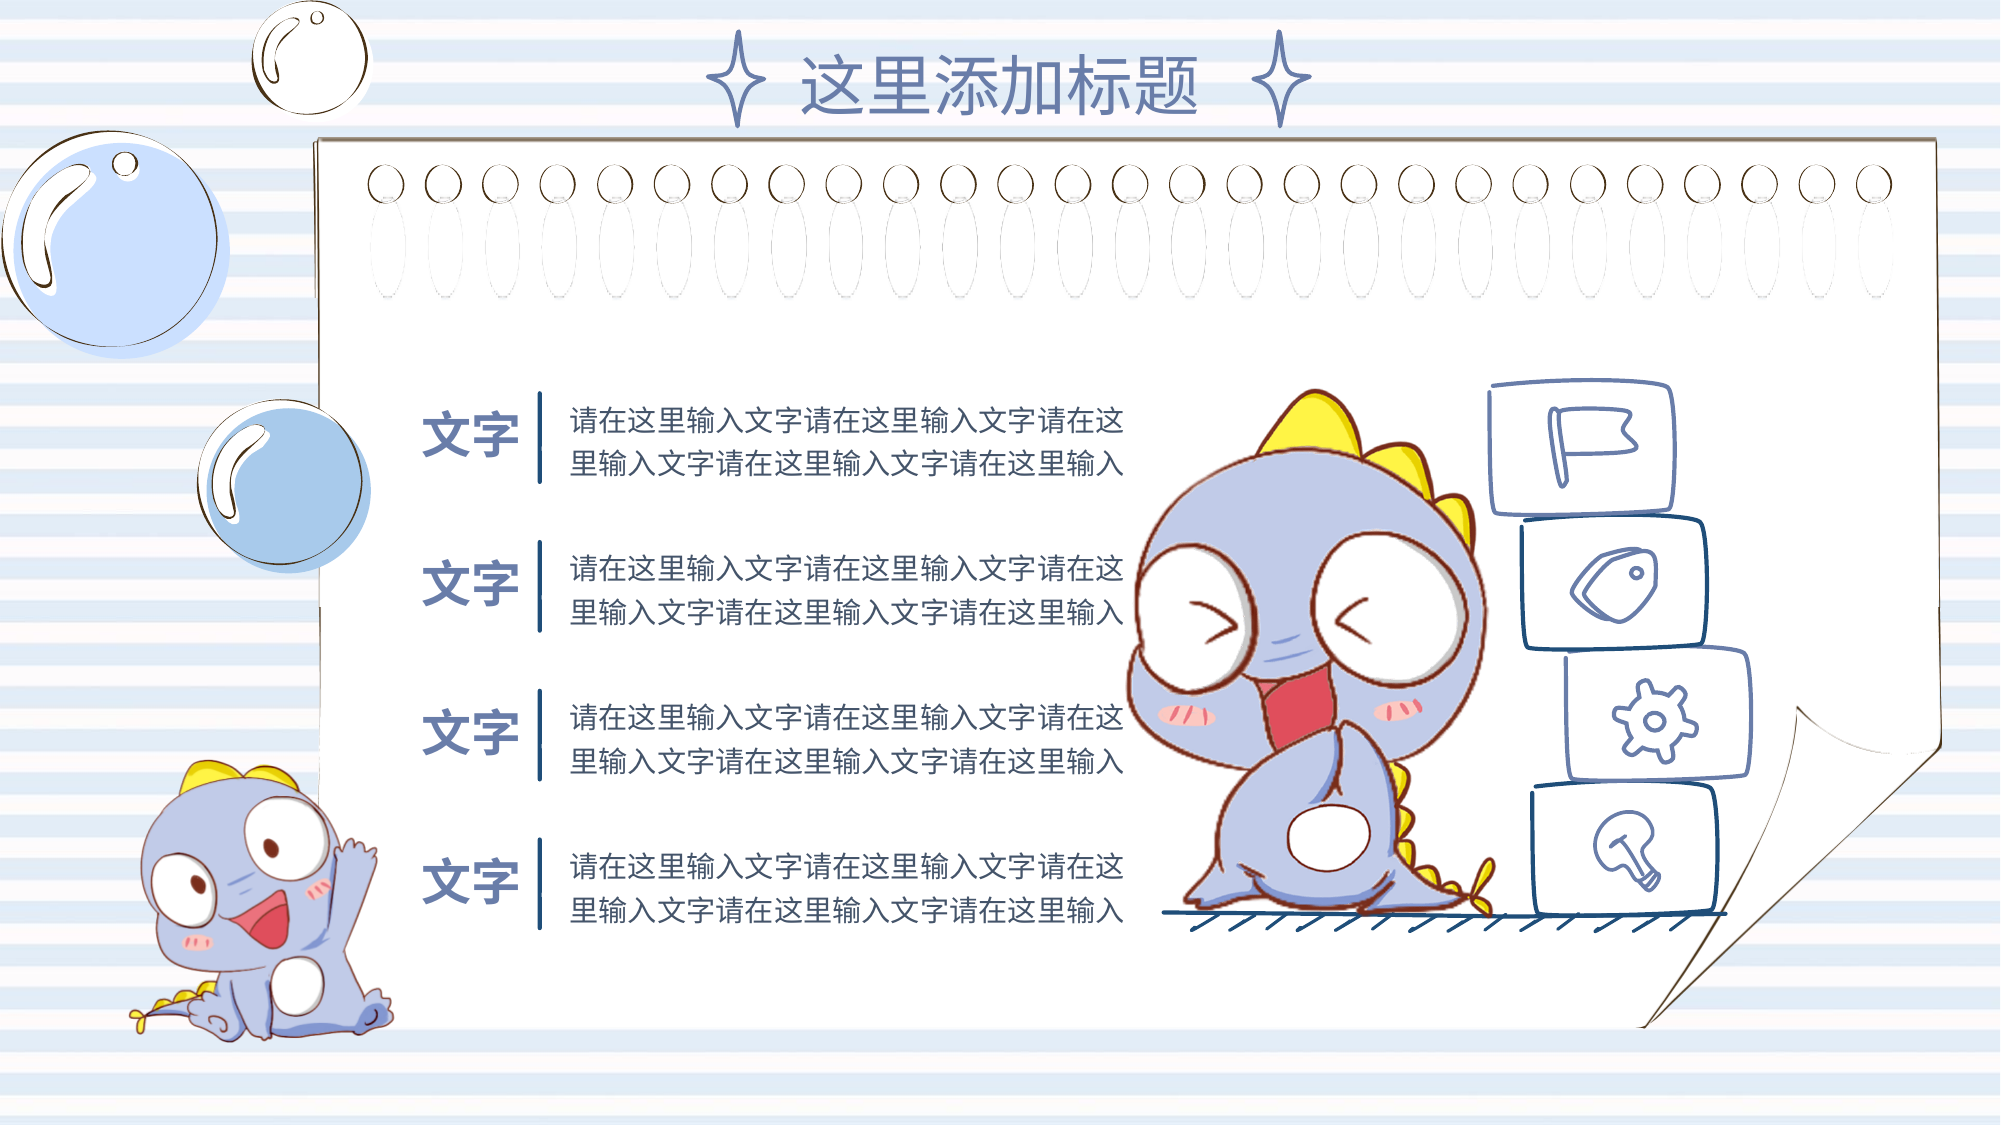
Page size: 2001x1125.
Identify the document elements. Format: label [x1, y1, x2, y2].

text_box [0, 0, 1942, 1029]
text_box [1584, 548, 1656, 622]
picture [1019, 365, 1584, 930]
text_box [1598, 812, 1661, 895]
text_box [405, 385, 1019, 486]
text_box [405, 534, 1019, 634]
text_box [1616, 679, 1694, 765]
text_box [1163, 912, 1726, 932]
text_box [405, 683, 1019, 783]
text_box [1584, 408, 1637, 488]
text_box [405, 832, 1153, 932]
picture [0, 0, 2001, 1125]
